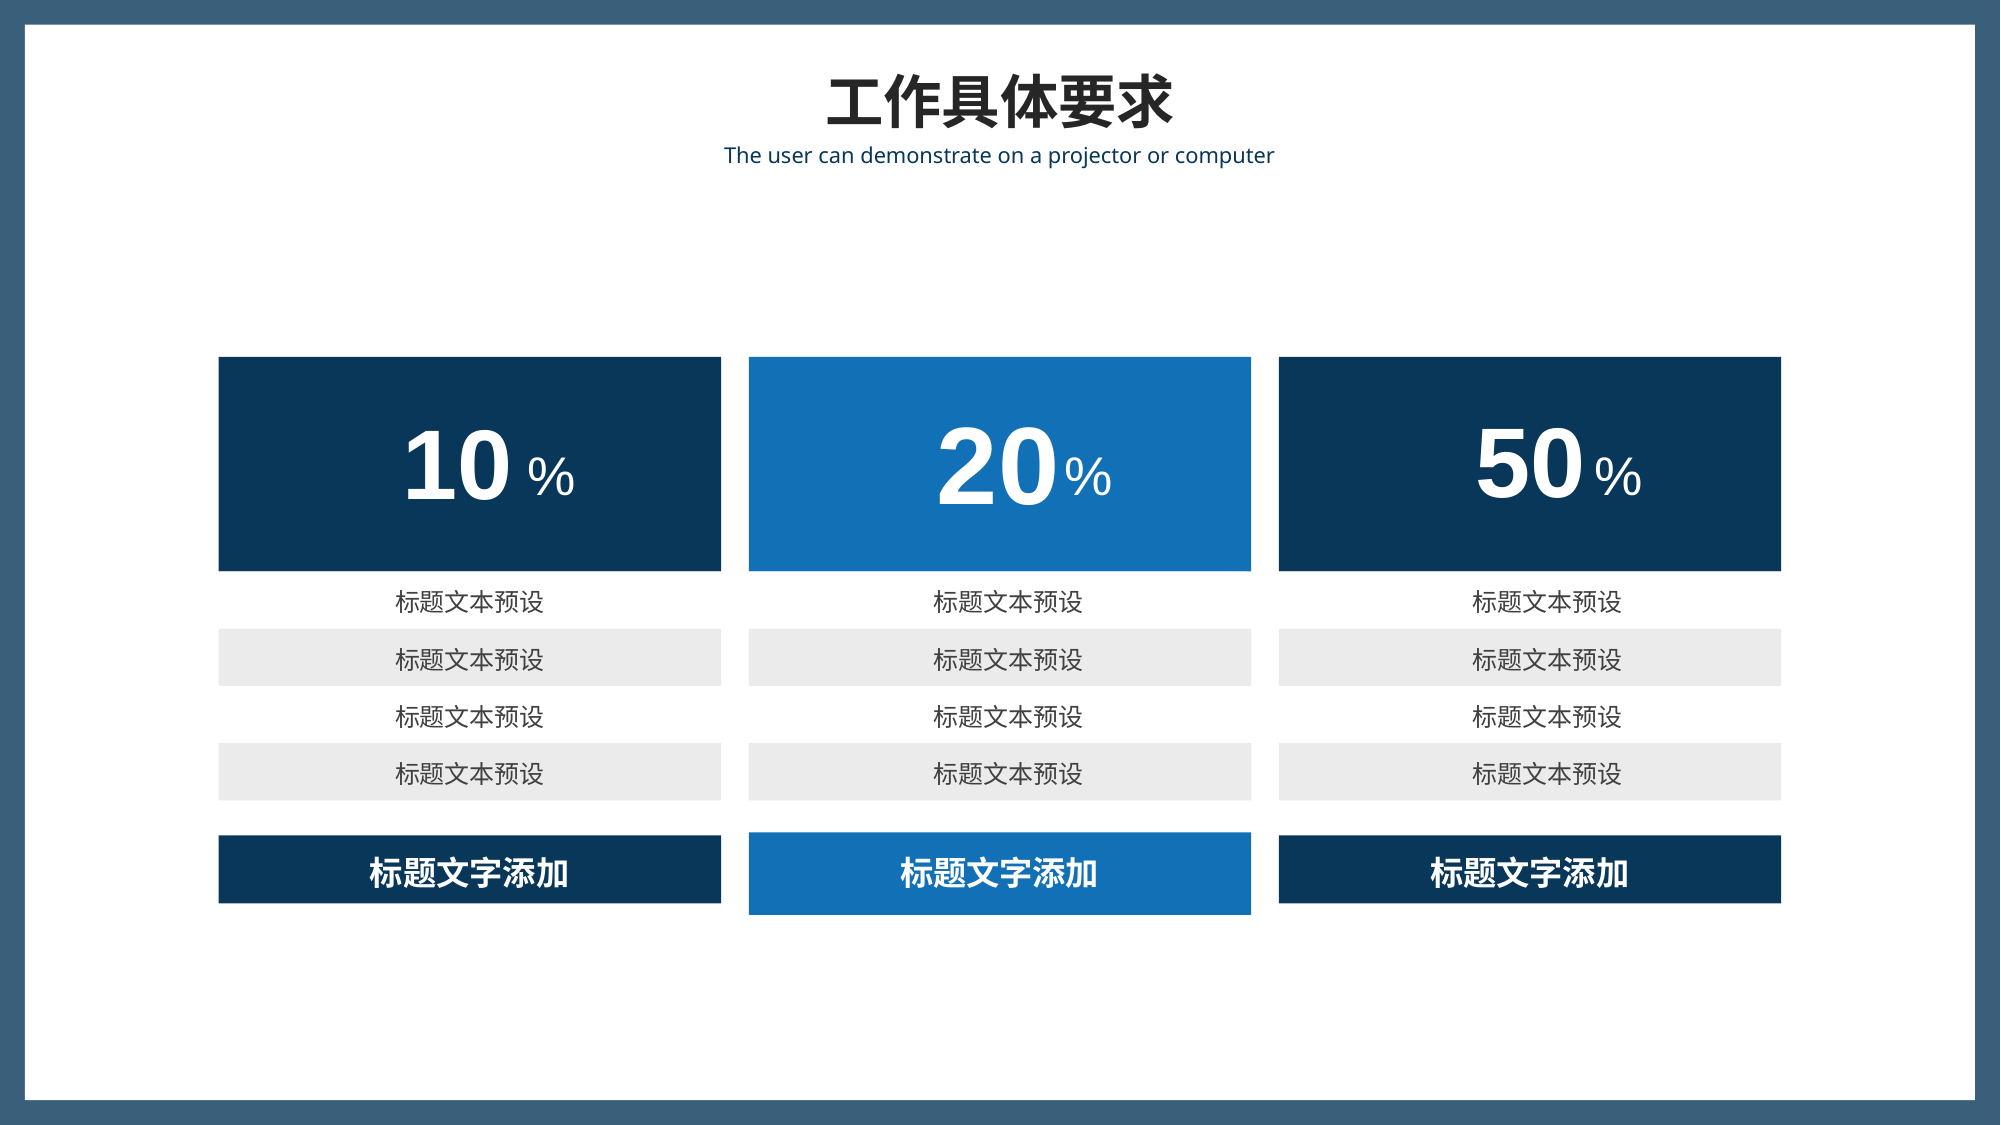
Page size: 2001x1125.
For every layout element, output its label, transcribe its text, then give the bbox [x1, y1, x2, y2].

text_box [1278, 685, 1782, 742]
text_box % [1580, 434, 1657, 515]
text_box 标题文字添加 [1278, 836, 1781, 900]
text_box [1278, 571, 1782, 628]
text_box 标题文字添加 [218, 836, 721, 900]
text_box [743, 571, 1248, 630]
text_box 标题文本预设 [1467, 636, 1629, 678]
text_box 50 [1460, 390, 1600, 525]
text_box [748, 356, 1252, 572]
text_box 标题文本预设 [389, 579, 551, 620]
text_box [218, 628, 722, 685]
text_box [218, 834, 722, 905]
text_box 10 [388, 393, 527, 528]
text_box 标题文本预设 [1467, 751, 1629, 792]
text_box 20 [922, 386, 1074, 535]
text_box [218, 685, 722, 742]
text_box 标题文本预设 [928, 579, 1090, 620]
text_box [1278, 628, 1782, 685]
text_box [748, 831, 1252, 916]
text_box 标题文本预设 [389, 751, 551, 792]
text_box % [512, 434, 589, 515]
text_box [748, 685, 1252, 742]
text_box [218, 356, 722, 571]
text_box [1278, 356, 1782, 571]
text_box 标题文本预设 [1467, 579, 1629, 620]
text_box [218, 571, 722, 628]
text_box 标题文本预设 [928, 751, 1090, 792]
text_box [690, 58, 1309, 176]
text_box 标题文本预设 [389, 636, 551, 678]
text_box 标题文本预设 [1467, 694, 1629, 735]
text_box 标题文本预设 [928, 694, 1090, 735]
text_box 标题文字添加 [748, 836, 1251, 900]
text_box [748, 742, 1252, 801]
text_box 标题文本预设 [928, 636, 1090, 678]
text_box [218, 742, 722, 801]
text_box [1278, 834, 1782, 905]
text_box [1278, 742, 1782, 801]
text_box 标题文本预设 [389, 694, 551, 735]
text_box [748, 628, 1252, 685]
text_box % [1050, 434, 1127, 515]
